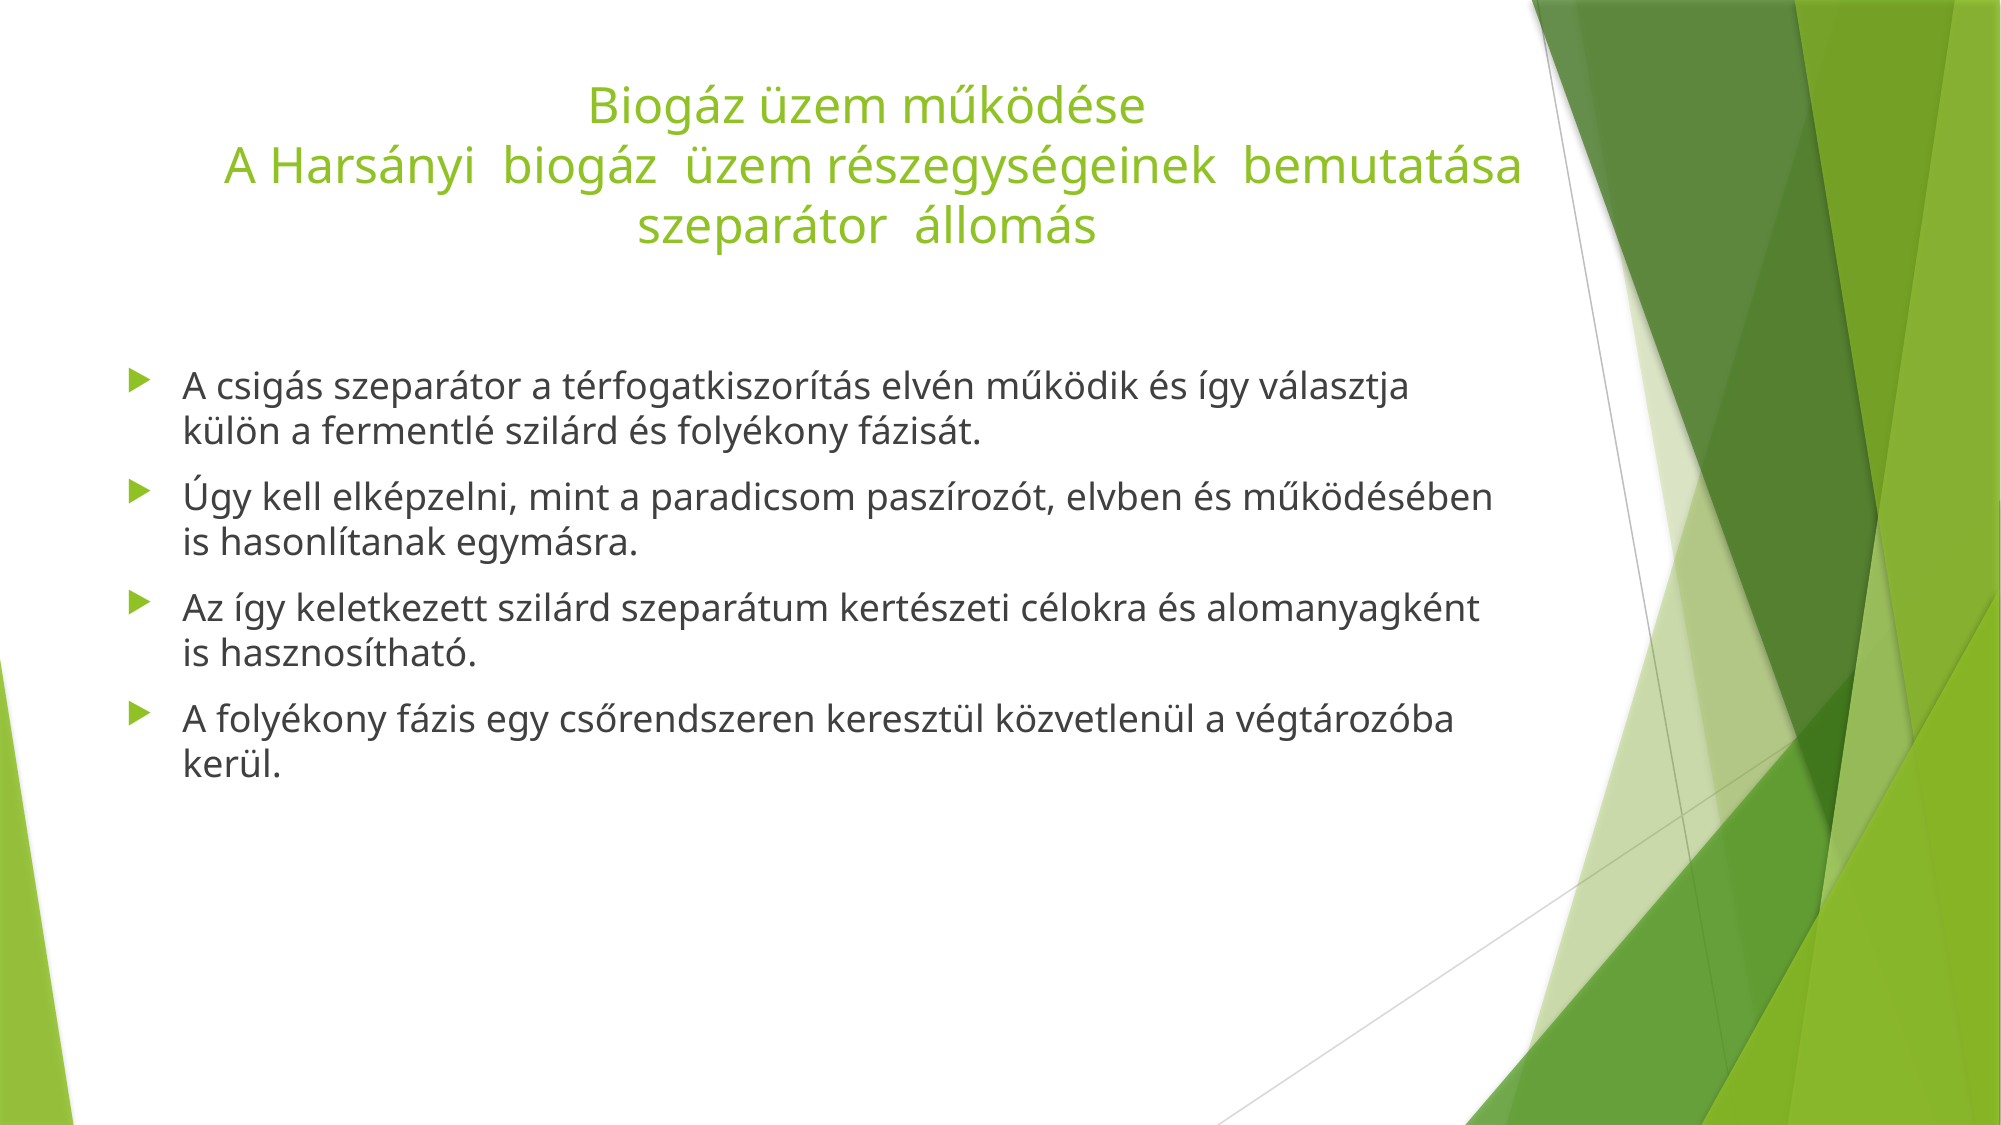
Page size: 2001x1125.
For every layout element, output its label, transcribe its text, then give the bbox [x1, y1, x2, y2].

title Biogáz üzem működése A Harsányi biogáz üzem részegységeinek bemutatása szeparátor állomás [162, 66, 1573, 284]
list A csigás szeparátor a térfogatkiszorítás elvén működik és így választja külön a fermentlé szilárd és folyékony fázisát. Úgy kell elképzelni, mint a paradicsom paszírozót, elvben és működésében is hasonlítanak egymásra. Az így keletkezett szilárd szeparátum kertészeti célokra és alomanyagként is hasznosítható. A folyékony fázis egy csőrendszeren keresztül közvetlenül a végtározóba kerül. [111, 354, 1522, 992]
